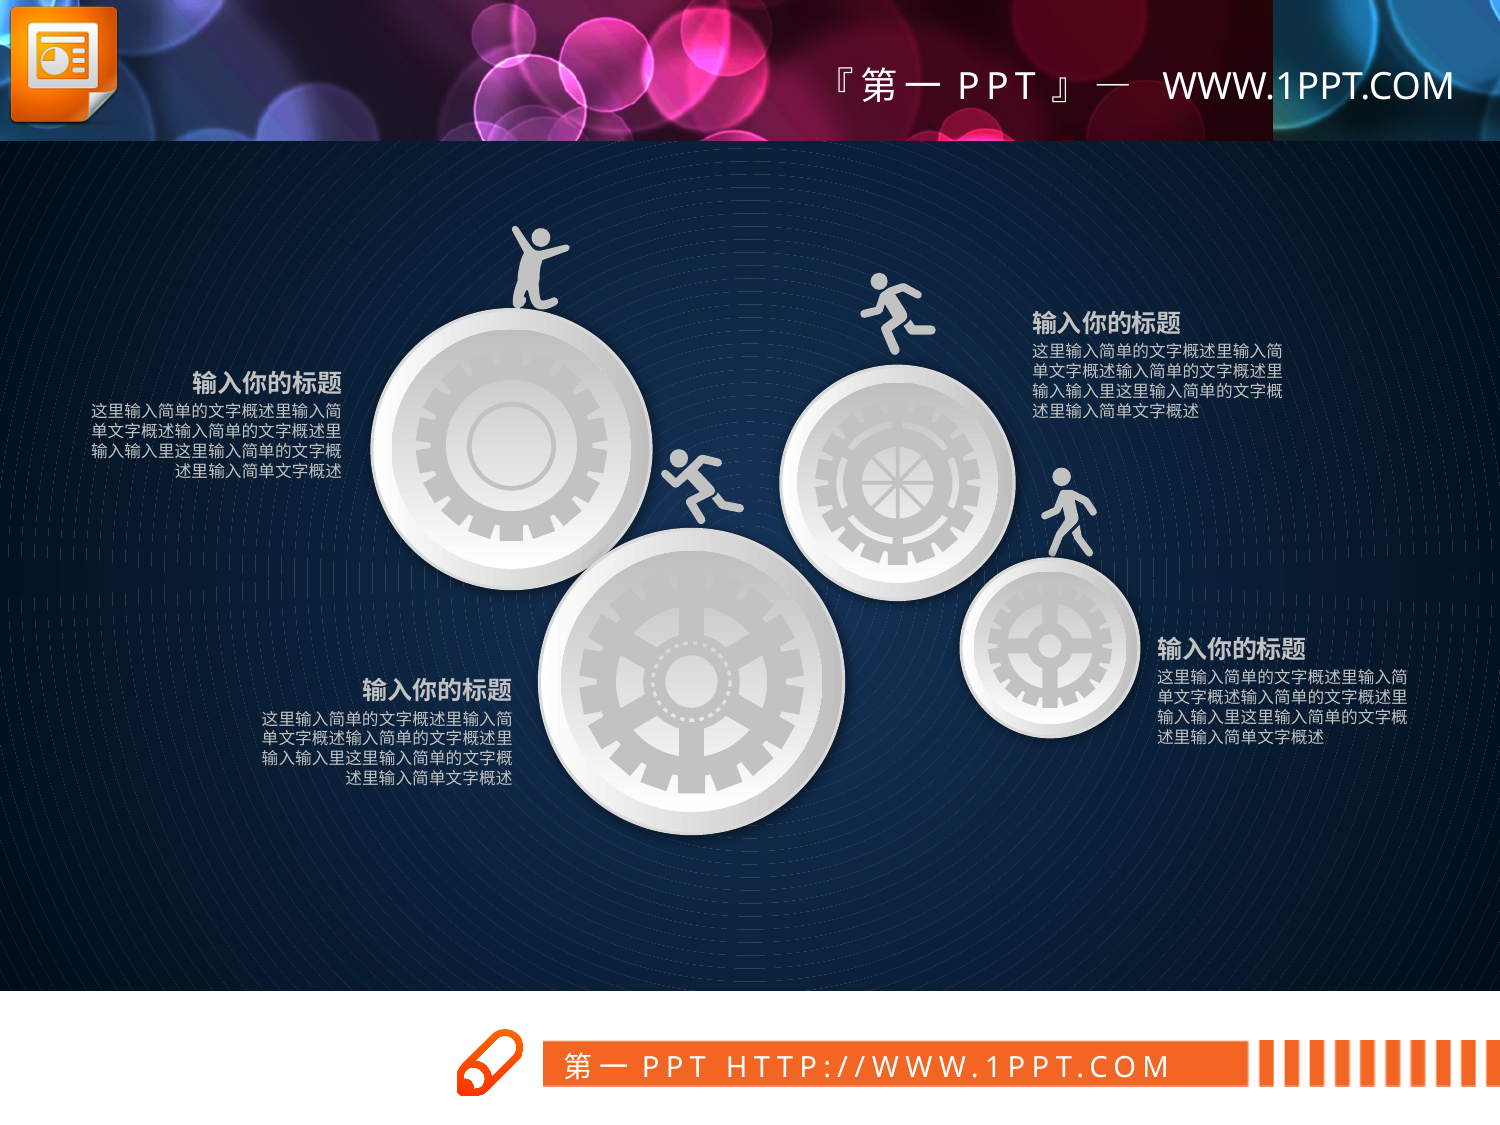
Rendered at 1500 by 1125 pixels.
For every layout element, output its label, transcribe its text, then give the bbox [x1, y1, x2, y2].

text_box [1041, 489, 1097, 551]
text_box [780, 365, 1015, 600]
text_box [1052, 467, 1071, 487]
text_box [371, 309, 652, 589]
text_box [511, 225, 571, 310]
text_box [859, 272, 936, 356]
text_box 输入你的标题 这里输入简单的文字概述里输入简单文字概述输入简单的文字概述里输入输入里这里输入简单的文字概述里输入简单文字概述 [1017, 300, 1310, 448]
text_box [415, 349, 608, 542]
text_box 输入你的标题 这里输入简单的文字概述里输入简单文字概述输入简单的文字概述里输入输入里这里输入简单的文字概述里输入简单文字概述 [1142, 626, 1435, 774]
text_box [1071, 524, 1094, 556]
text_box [960, 558, 1140, 738]
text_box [539, 529, 844, 834]
text_box 输入你的标题 这里输入简单的文字概述里输入简单文字概述输入简单的文字概述里输入输入里这里输入简单的文字概述里输入简单文字概述 [64, 359, 358, 508]
picture [0, 0, 1500, 141]
text_box 输入你的标题 这里输入简单的文字概述里输入简单文字概述输入简单的文字概述里输入输入里这里输入简单的文字概述里输入简单文字概述 [235, 667, 528, 816]
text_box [660, 448, 745, 525]
picture [543, 1040, 1500, 1087]
